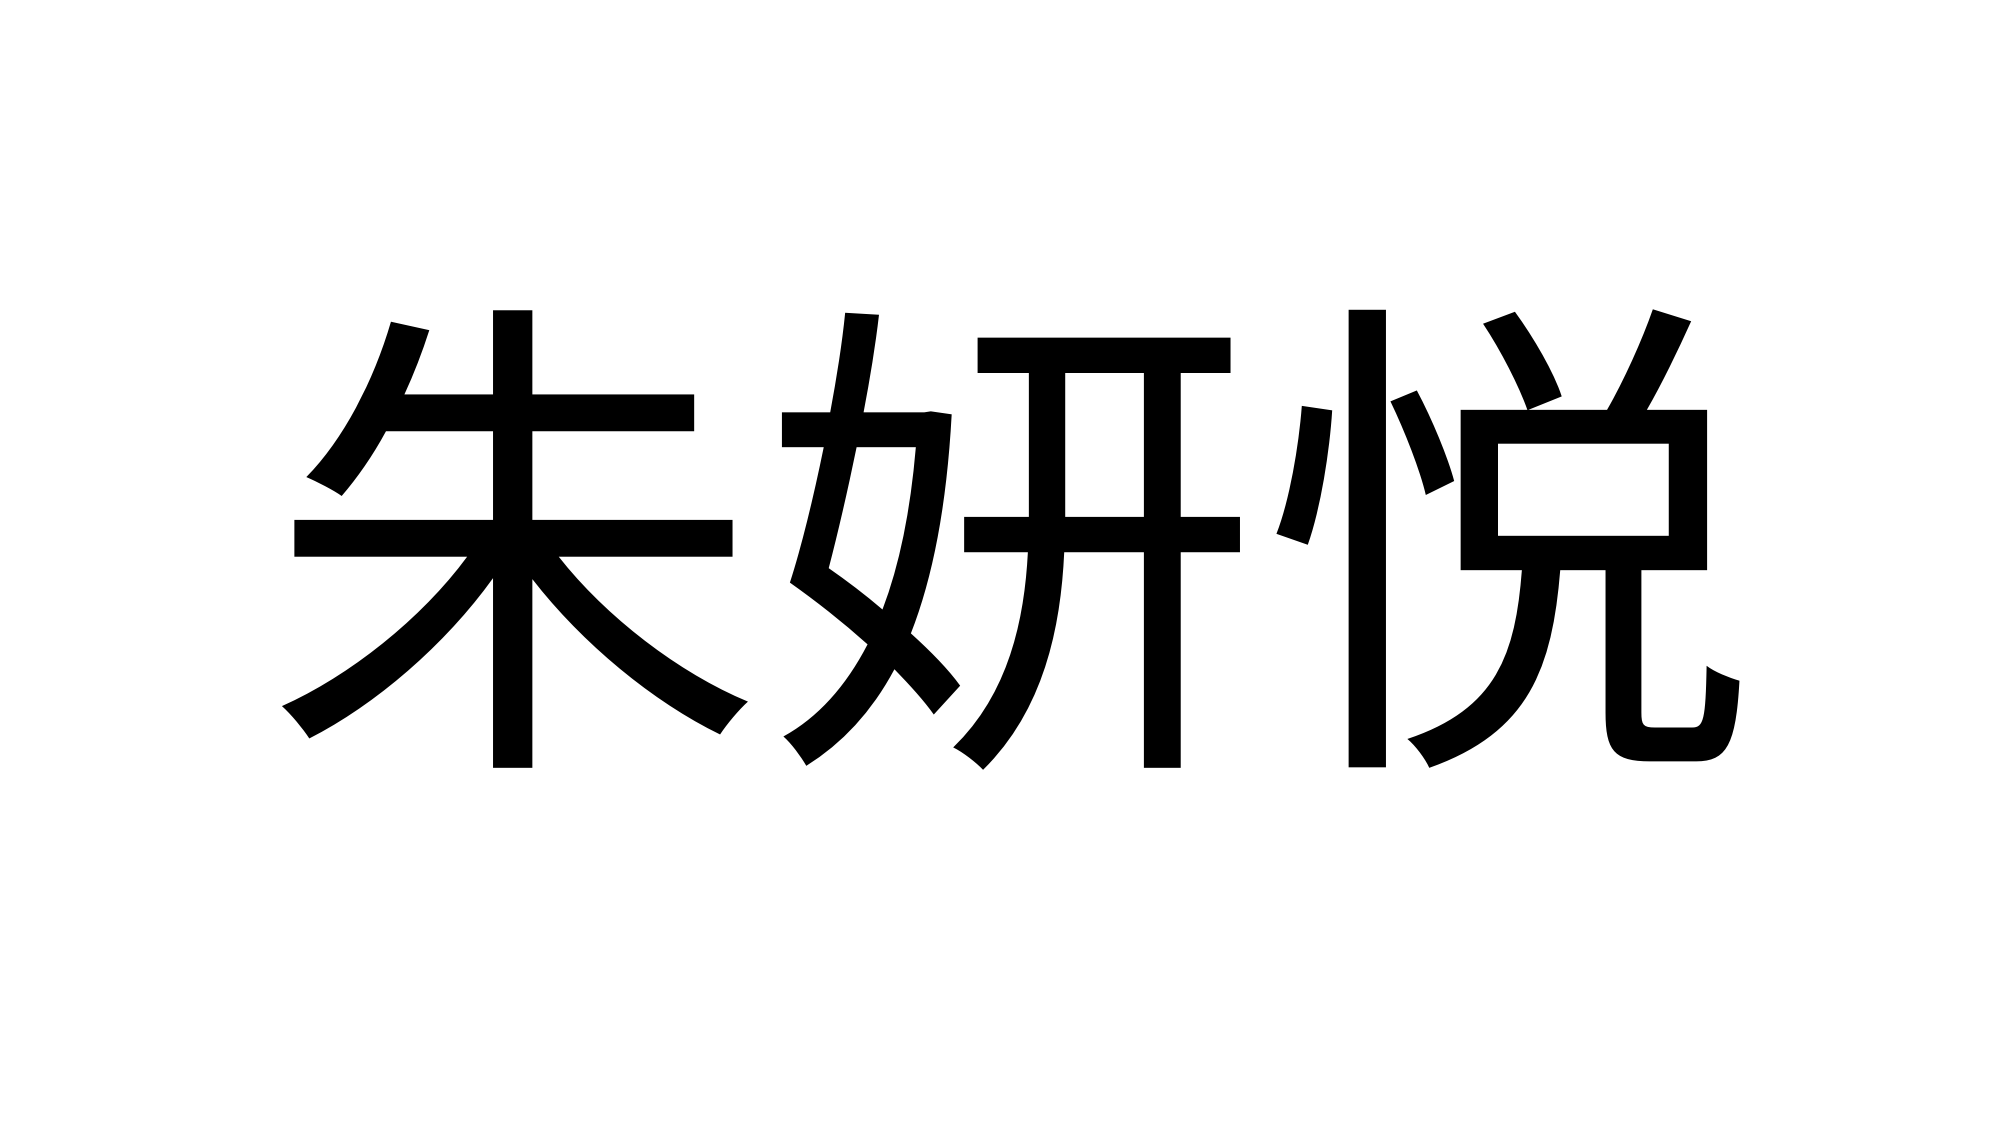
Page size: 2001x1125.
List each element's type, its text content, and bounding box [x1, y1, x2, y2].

title 朱妍悦 [154, 511, 1868, 996]
